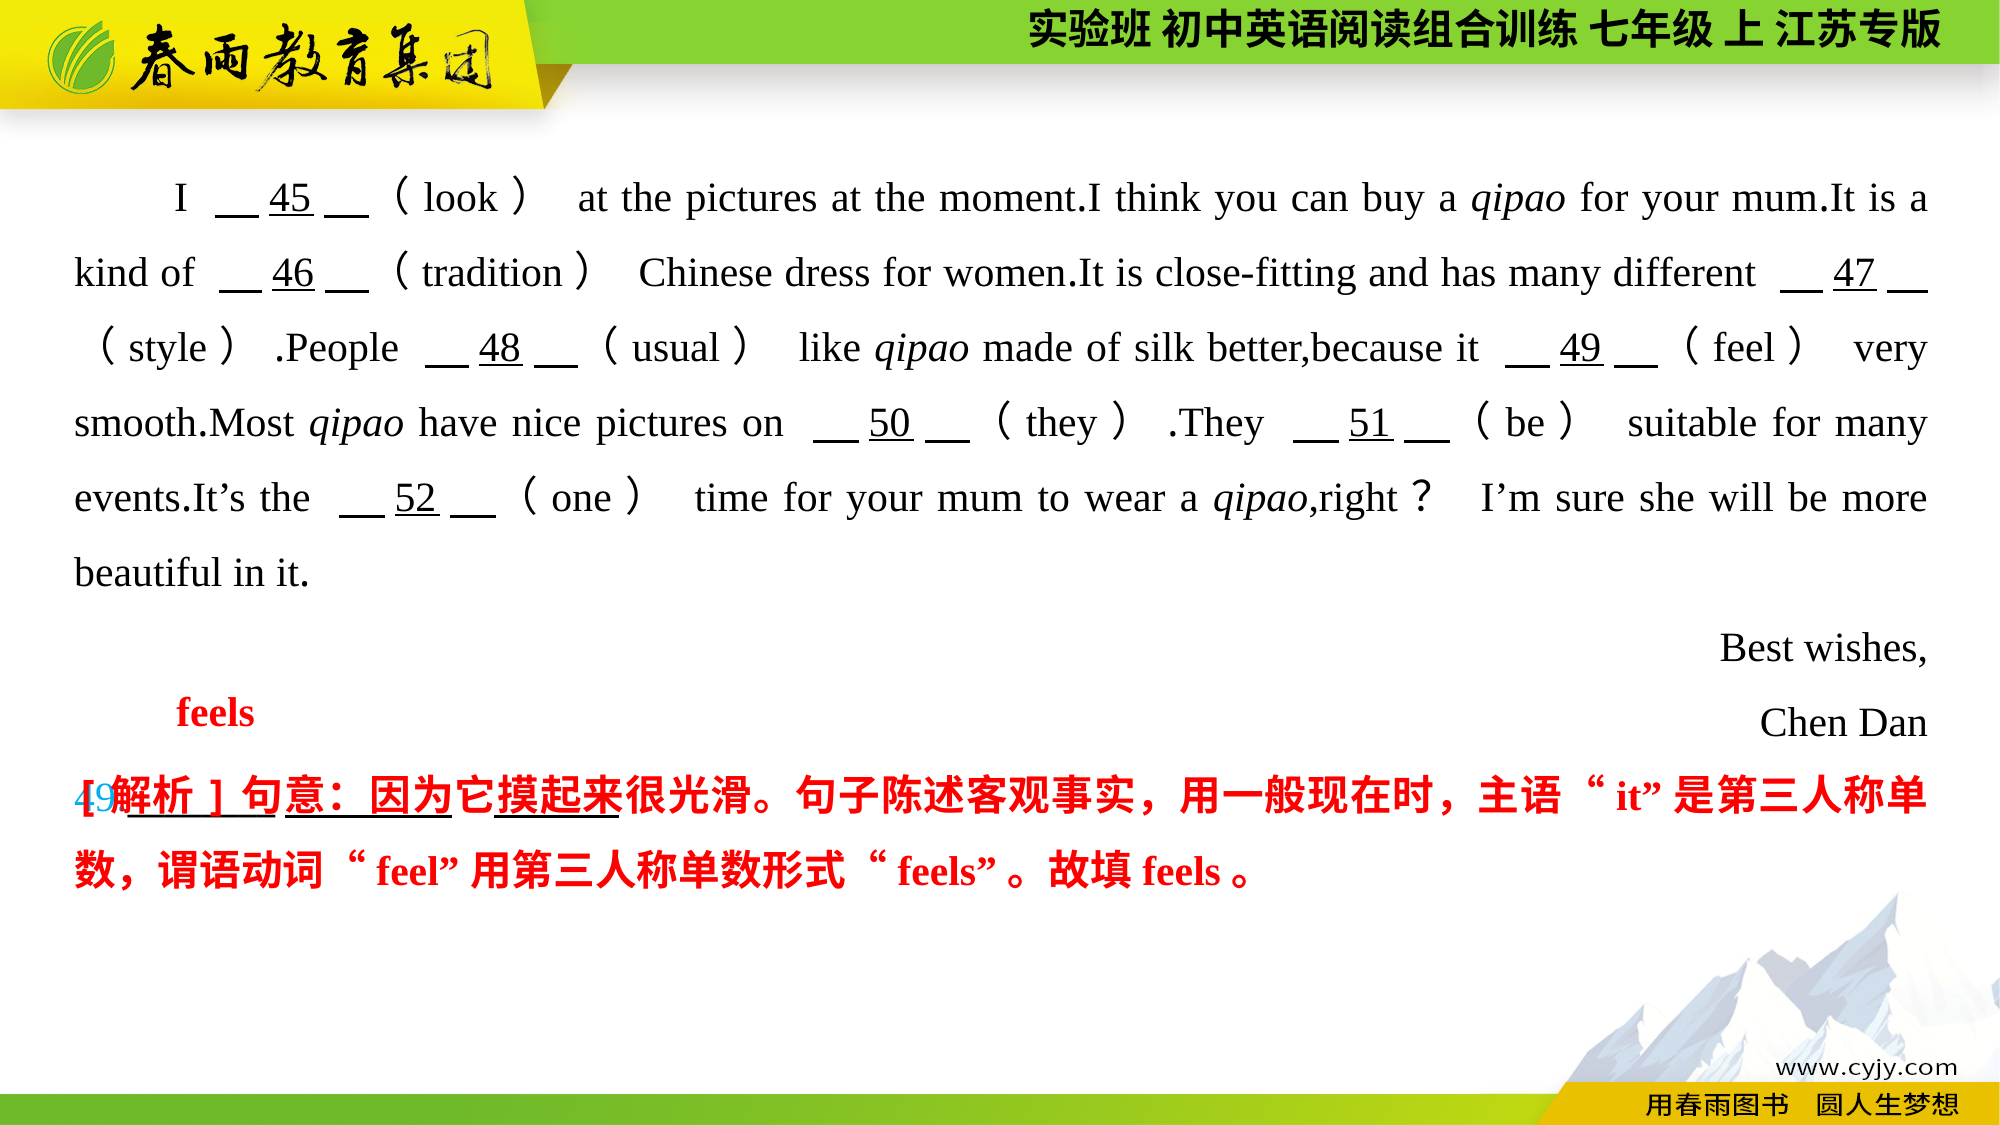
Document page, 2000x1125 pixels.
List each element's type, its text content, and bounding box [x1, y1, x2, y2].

list I 45 （look） at the pictures at the moment.I think you can buy a qipao for your mum.It is a kind of 46 （tradition） Chinese dress for women.It is close-fitting and has many different 47 （style）.People 48 （usual） like qipao made of silk better,because it 49 （feel） very smooth.Most qipao have nice pictures on 50 （they）.They 51 （be） suitable for many events.It’s the 52 （one） time for your mum to wear a qipao,right？ I’m sure she will be more beautiful in it. Best wishes, Chen Dan 49.________ [59, 137, 1944, 736]
text_box feels [161, 677, 271, 736]
text_box [解析]句意：因为它摸起来很光滑。句子陈述客观事实，用一般现在时，主语“it”是第三人称单数，谓语动词“feel”用第三人称单数形式“feels”。故填feels。 [59, 736, 1944, 902]
picture [0, 0, 2000, 1125]
